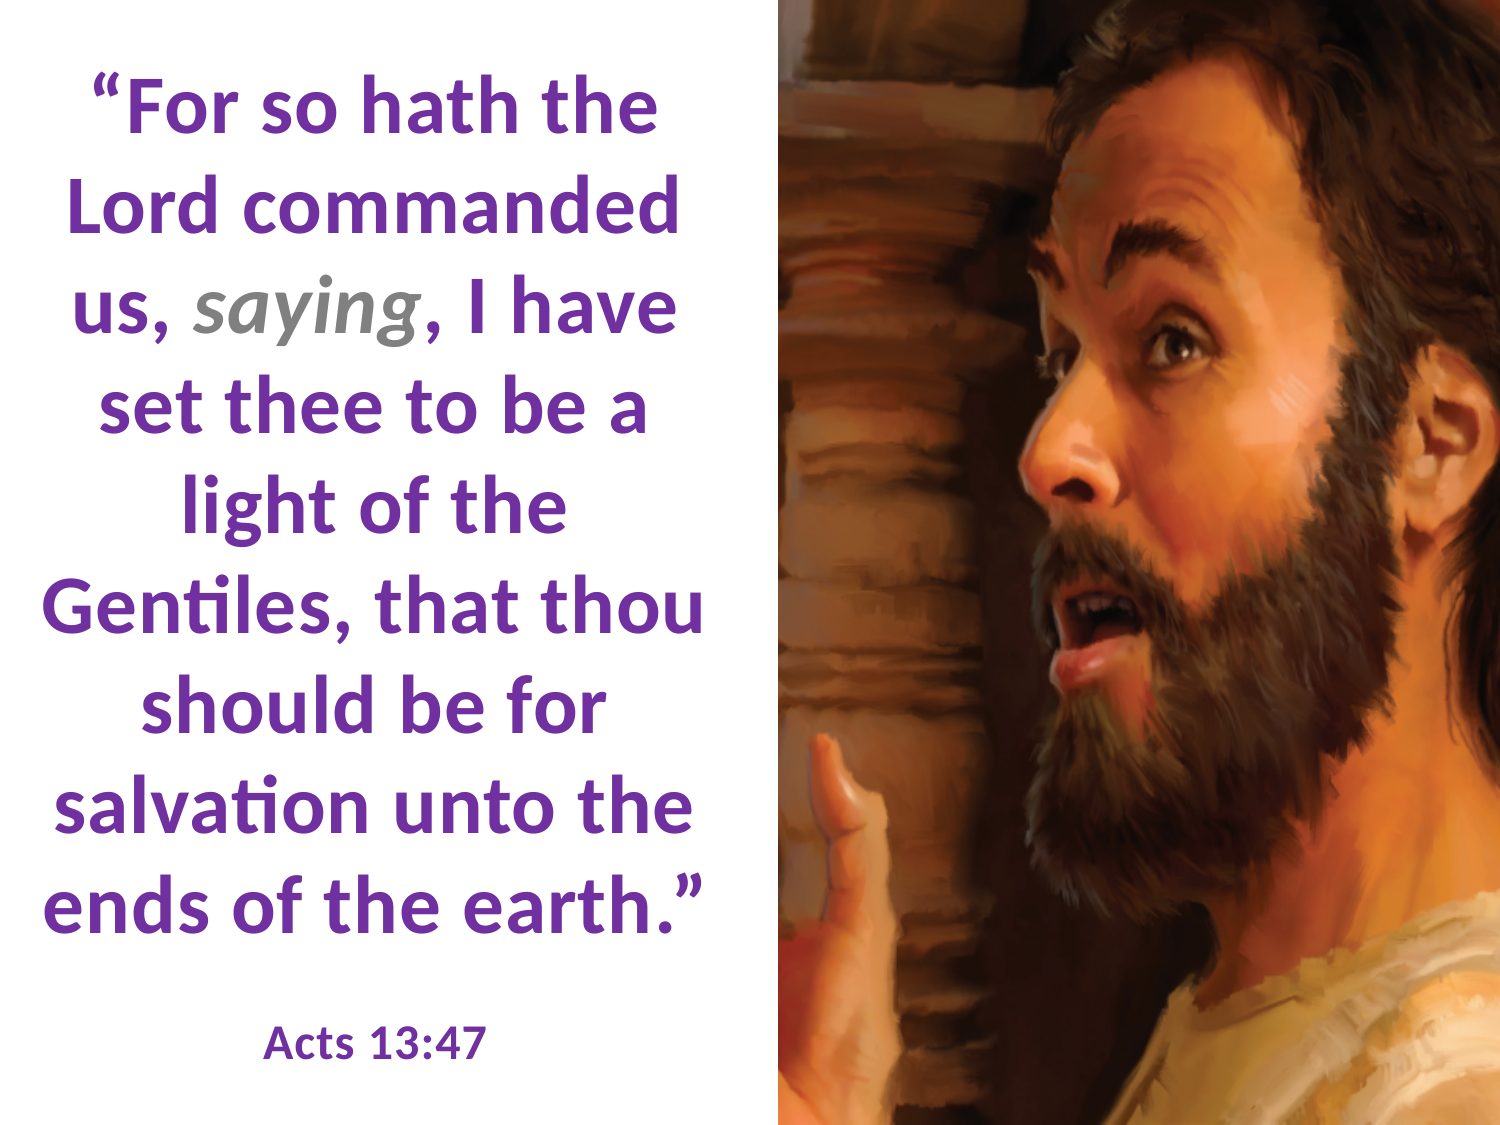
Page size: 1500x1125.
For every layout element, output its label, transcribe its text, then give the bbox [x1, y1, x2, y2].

text_box “For so hath the Lord commanded us, saying, I have set thee to be a light of the Gentiles, that thou should be for salvation unto the ends of the earth.” Acts 13:47 [0, 42, 750, 1078]
picture [777, 0, 1500, 1125]
